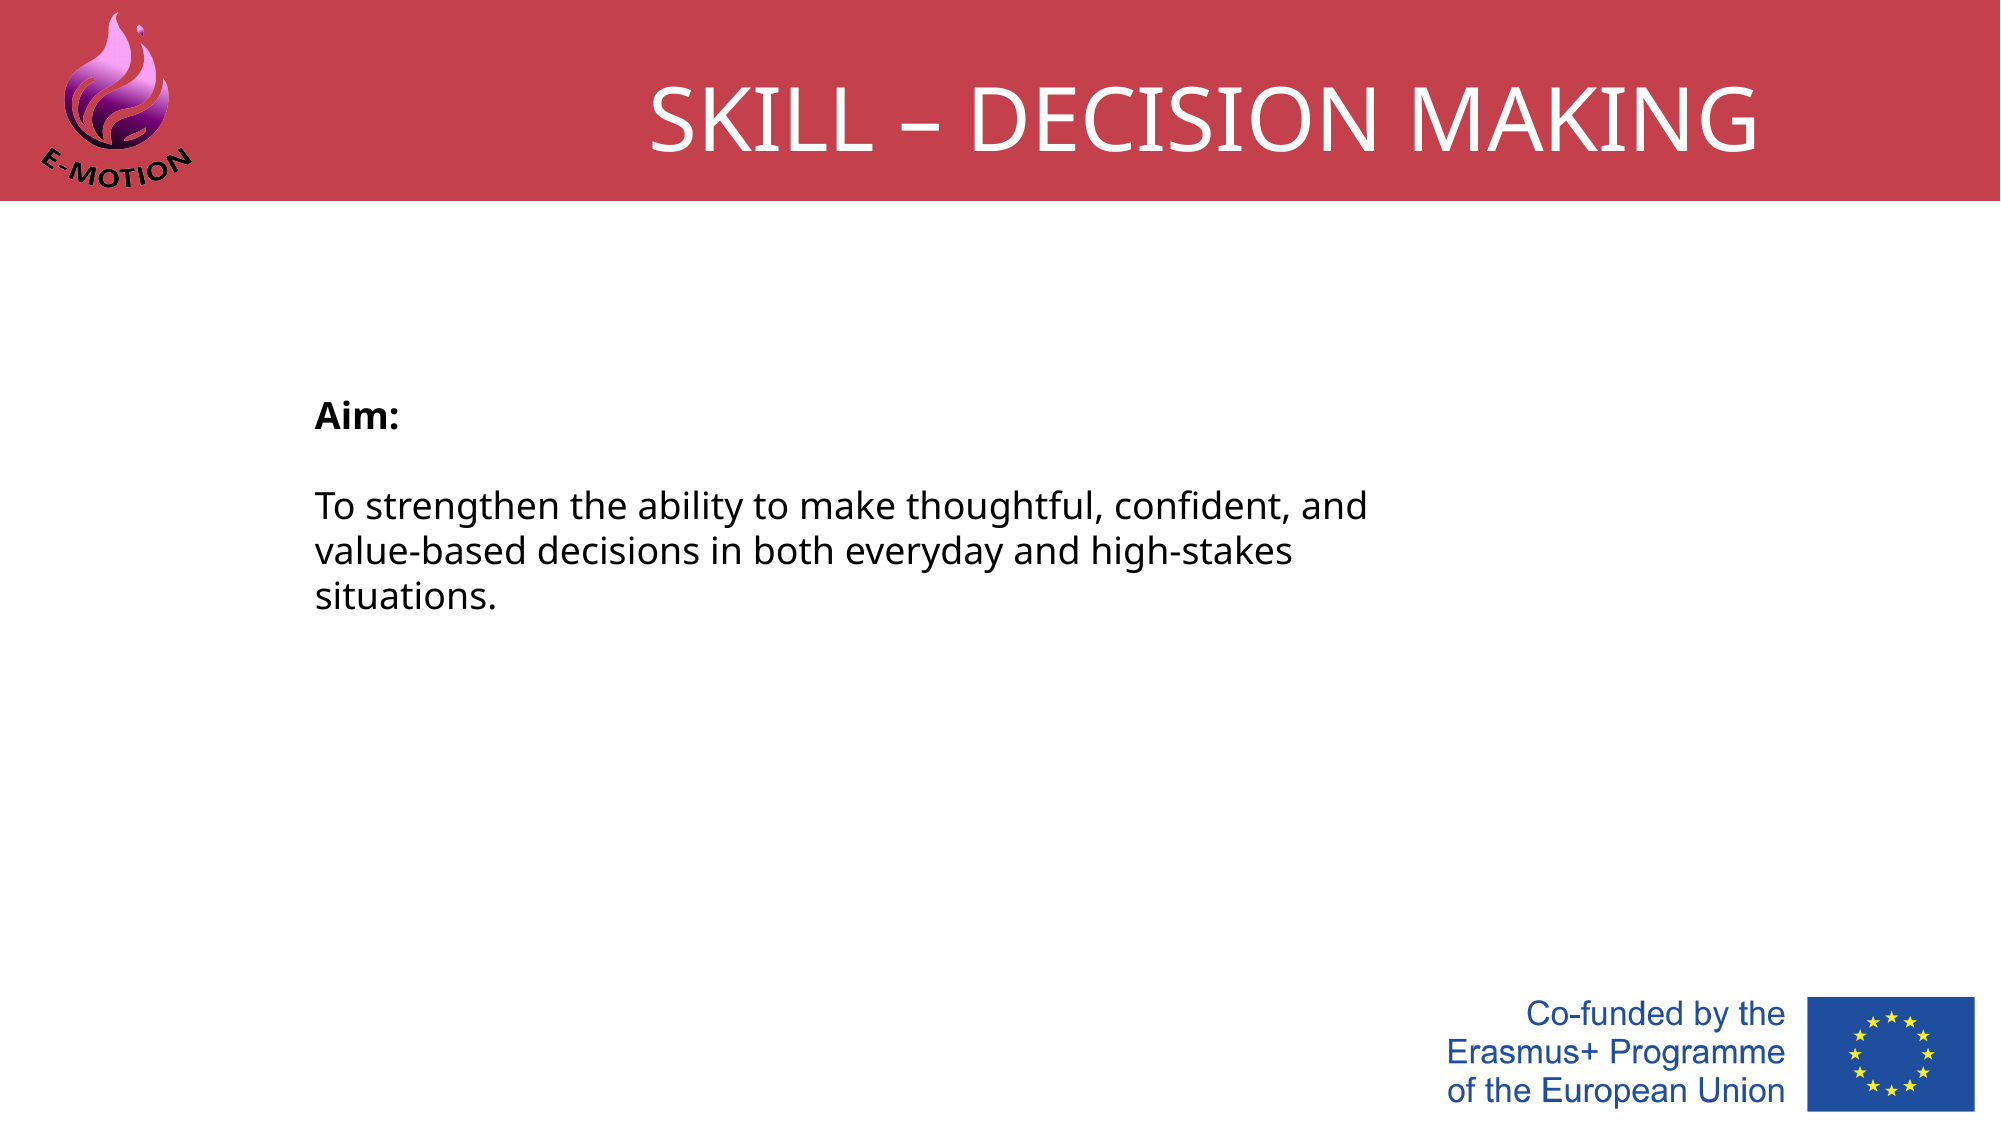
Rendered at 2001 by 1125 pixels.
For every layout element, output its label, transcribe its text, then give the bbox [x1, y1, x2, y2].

text_box SKILL – DECISION MAKING [518, 55, 1778, 330]
picture [0, 0, 253, 247]
text_box Aim: To strengthen the ability to make thoughtful, confident, and value-based decisions in both everyday and high-stakes situations. [299, 385, 1495, 625]
